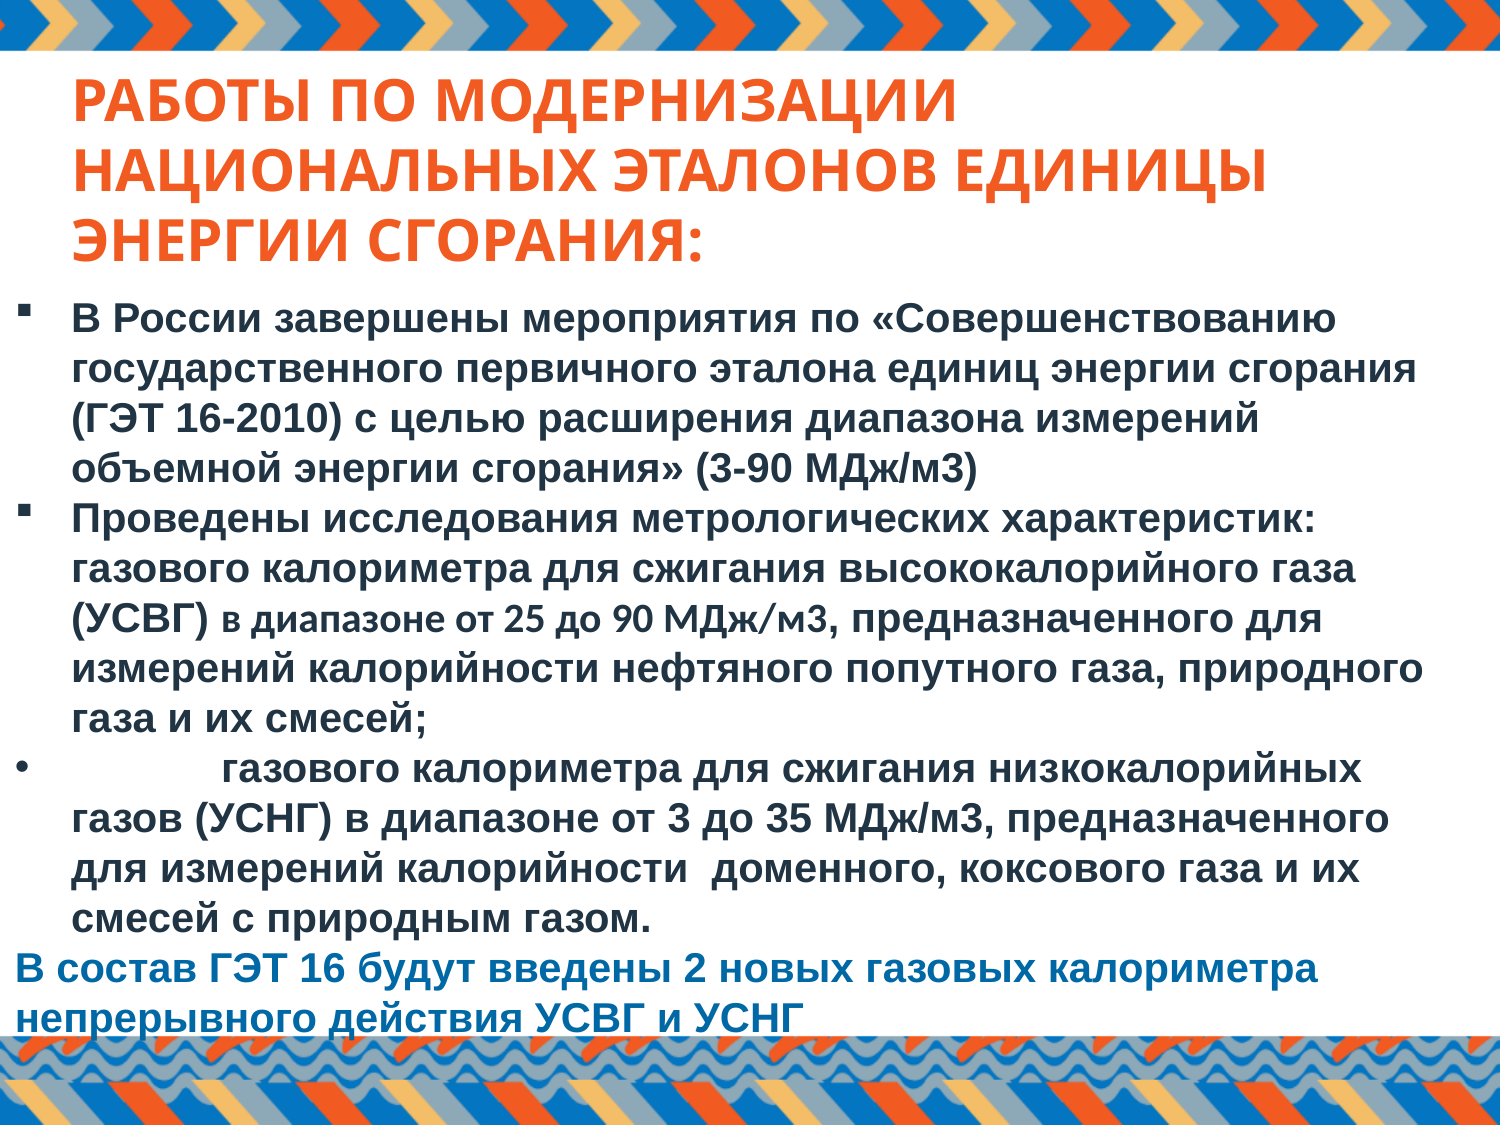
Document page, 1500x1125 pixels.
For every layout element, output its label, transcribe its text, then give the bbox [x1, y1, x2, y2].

text_box В России завершены мероприятия по «Совершенствованию государственного первичного эталона единиц энергии сгорания (ГЭТ 16-2010) с целью расширения диапазона измерений объемной энергии сгорания» (3-90 МДж/м3) Проведены исследования метрологических характеристик: газового калориметра для сжигания высококалорийного газа (УСВГ) в диапазоне от 25 до 90 МДж/м3, предназначенного для измерений калорийности нефтяного попутного газа, природного газа и их смесей; газового калориметра для сжигания низкокалорийных газов (УСНГ) в диапазоне от 3 до 35 МДж/м3, предназначенного для измерений калорийности доменного, коксового газа и их смесей с природным газом. В состав ГЭТ 16 будут введены 2 новых газовых калориметра непрерывного действия УСВГ и УСНГ [0, 283, 1444, 1049]
list РАБОТЫ ПО МОДЕРНИЗАЦИИ НАЦИОНАЛЬНЫХ ЭТАЛОНОВ ЕДИНИЦЫ ЭНЕРГИИ СГОРАНИЯ: [56, 61, 1481, 275]
picture [0, 0, 1500, 1125]
